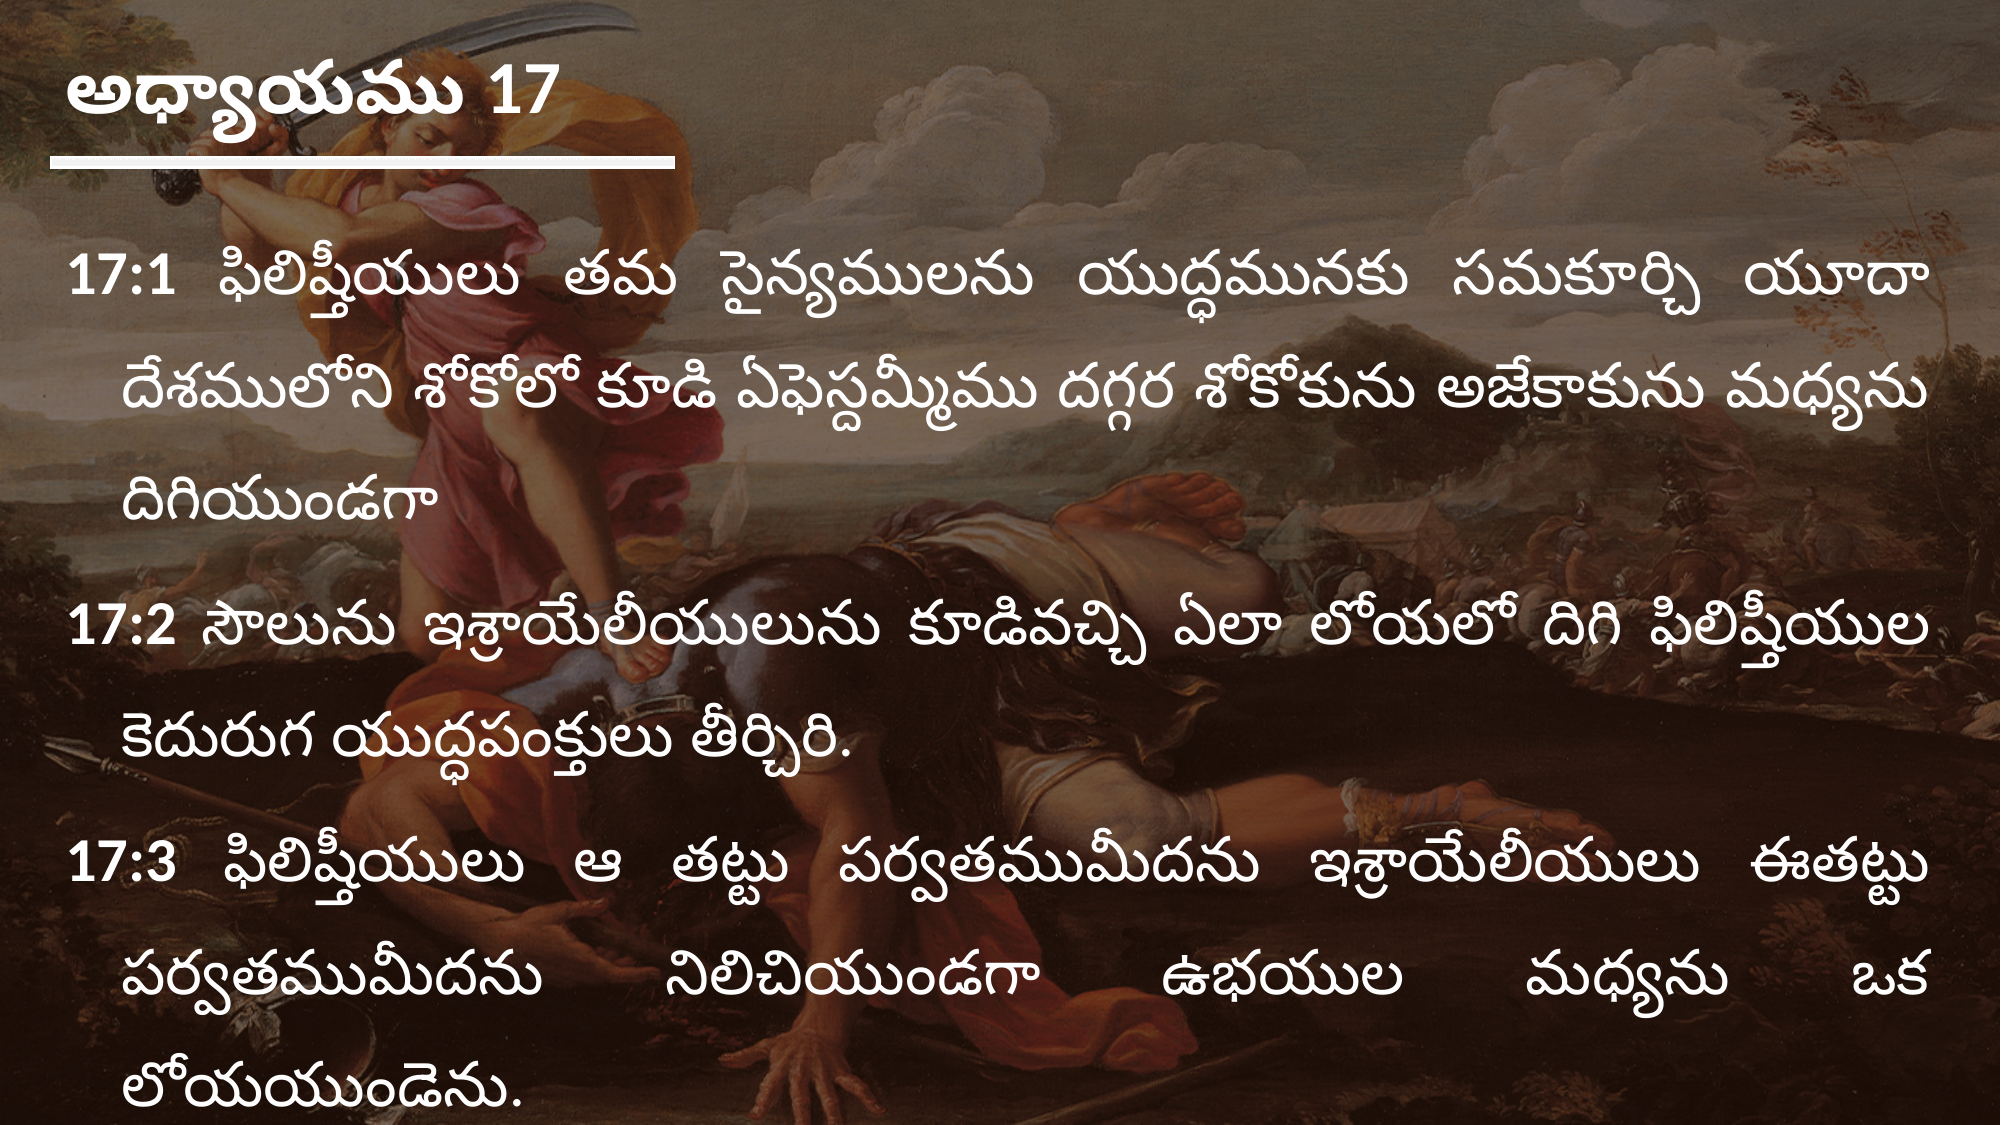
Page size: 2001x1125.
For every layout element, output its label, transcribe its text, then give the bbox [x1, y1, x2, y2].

title అధ్యాయము 17 [50, 0, 1925, 167]
picture [0, 0, 2000, 1125]
list 17:1 ఫిలిష్తీయులు తమ సైన్యములను యుద్ధమునకు సమకూర్చి యూదా దేశములోని శోకోలో కూడి ఏఫెస్దమ్మీము దగ్గర శోకోకును అజేకాకును మధ్యను దిగియుండగా 17:2 సౌలును ఇశ్రాయేలీయులును కూడివచ్చి ఏలా లోయలో దిగి ఫిలిష్తీయుల కెదురుగ యుద్ధపంక్తులు తీర్చిరి. 17:3 ఫిలిష్తీయులు ఆ తట్టు పర్వతముమీదను ఇశ్రాయేలీయులు ఈతట్టు పర్వతముమీదను నిలిచియుండగా ఉభయుల మధ్యను ఒక లోయయుండెను. [50, 187, 1946, 1063]
